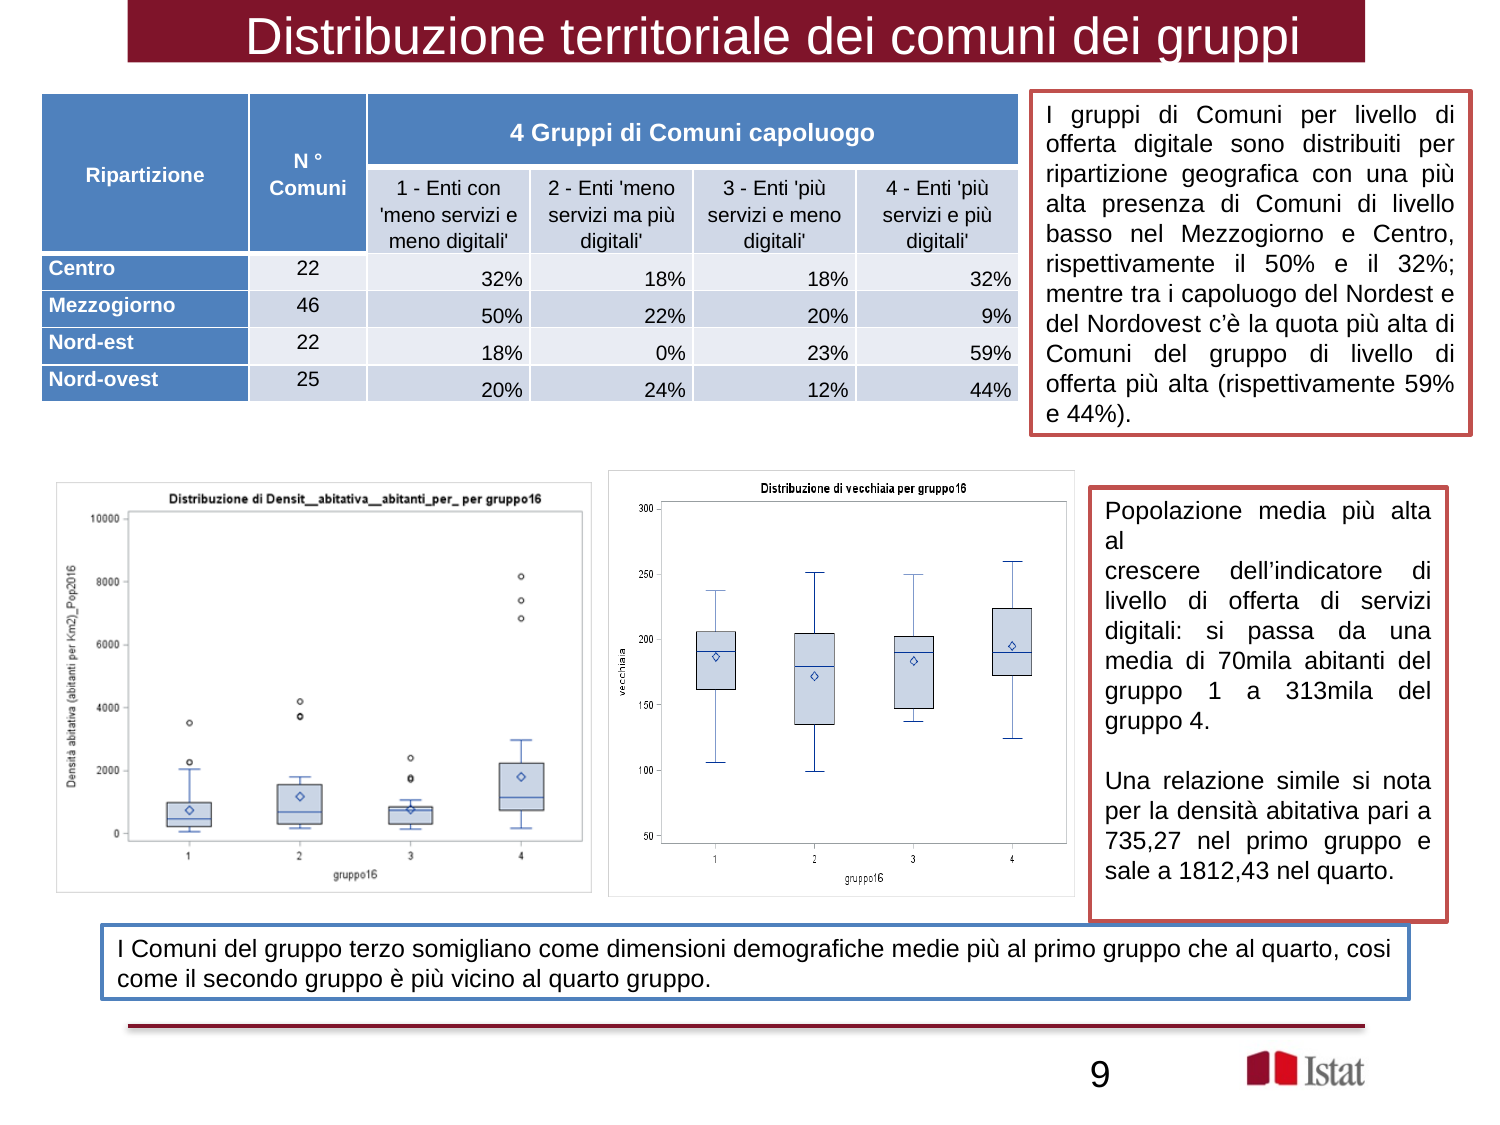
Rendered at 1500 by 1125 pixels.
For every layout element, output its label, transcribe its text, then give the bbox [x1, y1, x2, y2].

table_cell 32% [857, 254, 1018, 290]
table_cell Mezzogiorno [42, 291, 248, 327]
table_cell 50% [368, 291, 529, 327]
table_cell 20% [368, 366, 529, 401]
table_header N ° Comuni [250, 94, 366, 251]
table_cell Centro [42, 256, 248, 290]
table_header Ripartizione [42, 94, 248, 251]
table_cell Nord-est [42, 328, 248, 364]
table_cell 23% [694, 328, 855, 364]
table_cell 18% [368, 328, 529, 364]
text_box I Comuni del gruppo terzo somigliano come dimensioni demografiche medie più al primo gruppo che al quarto, cosi come il secondo gruppo è più vicino al quarto gruppo. [100, 923, 1411, 1001]
table_cell 44% [857, 366, 1018, 401]
table_cell 18% [694, 254, 855, 290]
table_cell 4 - Enti 'più servizi e più digitali' [857, 170, 1018, 253]
table_cell 20% [694, 291, 855, 327]
table_cell 0% [531, 328, 692, 364]
slide_number 9 [1074, 1042, 1425, 1103]
table_cell Nord-ovest [42, 366, 248, 401]
table_cell 32% [368, 254, 529, 290]
table_cell 9% [857, 291, 1018, 327]
text_box Popolazione media più alta al crescere dell’indicatore di livello di offerta di servizi digitali: si passa da una media di 70mila abitanti del gruppo 1 a 313mila del gruppo 4. Una relazione simile si nota per la densità abitativa pari a 735,27 nel primo gruppo e sale a 1812,43 nel quarto. [1088, 485, 1449, 924]
table_cell 59% [857, 328, 1018, 364]
table_cell 22 [250, 256, 366, 290]
title Distribuzione territoriale dei comuni dei gruppi [17, 0, 1500, 65]
table_cell 1 - Enti con 'meno servizi e meno digitali' [368, 170, 529, 253]
table_header 4 Gruppi di Comuni capoluogo [368, 94, 1018, 164]
text_box I gruppi di Comuni per livello di offerta digitale sono distribuiti per ripartizione geografica con una più alta presenza di Comuni di livello basso nel Mezzogiorno e Centro, rispettivamente il 50% e il 32%; mentre tra i capoluogo del Nordest e del Nordovest c’è la quota più alta di Comuni del gruppo di livello di offerta più alta (rispettivamente 59% e 44%). [1029, 89, 1473, 437]
picture [607, 470, 1076, 897]
table_cell 46 [250, 291, 366, 327]
table_cell 24% [531, 366, 692, 401]
picture [55, 482, 592, 893]
table_cell 22% [531, 291, 692, 327]
table_cell 25 [250, 366, 366, 401]
table_cell 2 - Enti 'meno servizi ma più digitali' [531, 170, 692, 253]
table_cell 18% [531, 254, 692, 290]
table_cell 3 - Enti 'più servizi e meno digitali' [694, 170, 855, 253]
table_cell 22 [250, 328, 366, 364]
table_cell 12% [694, 366, 855, 401]
